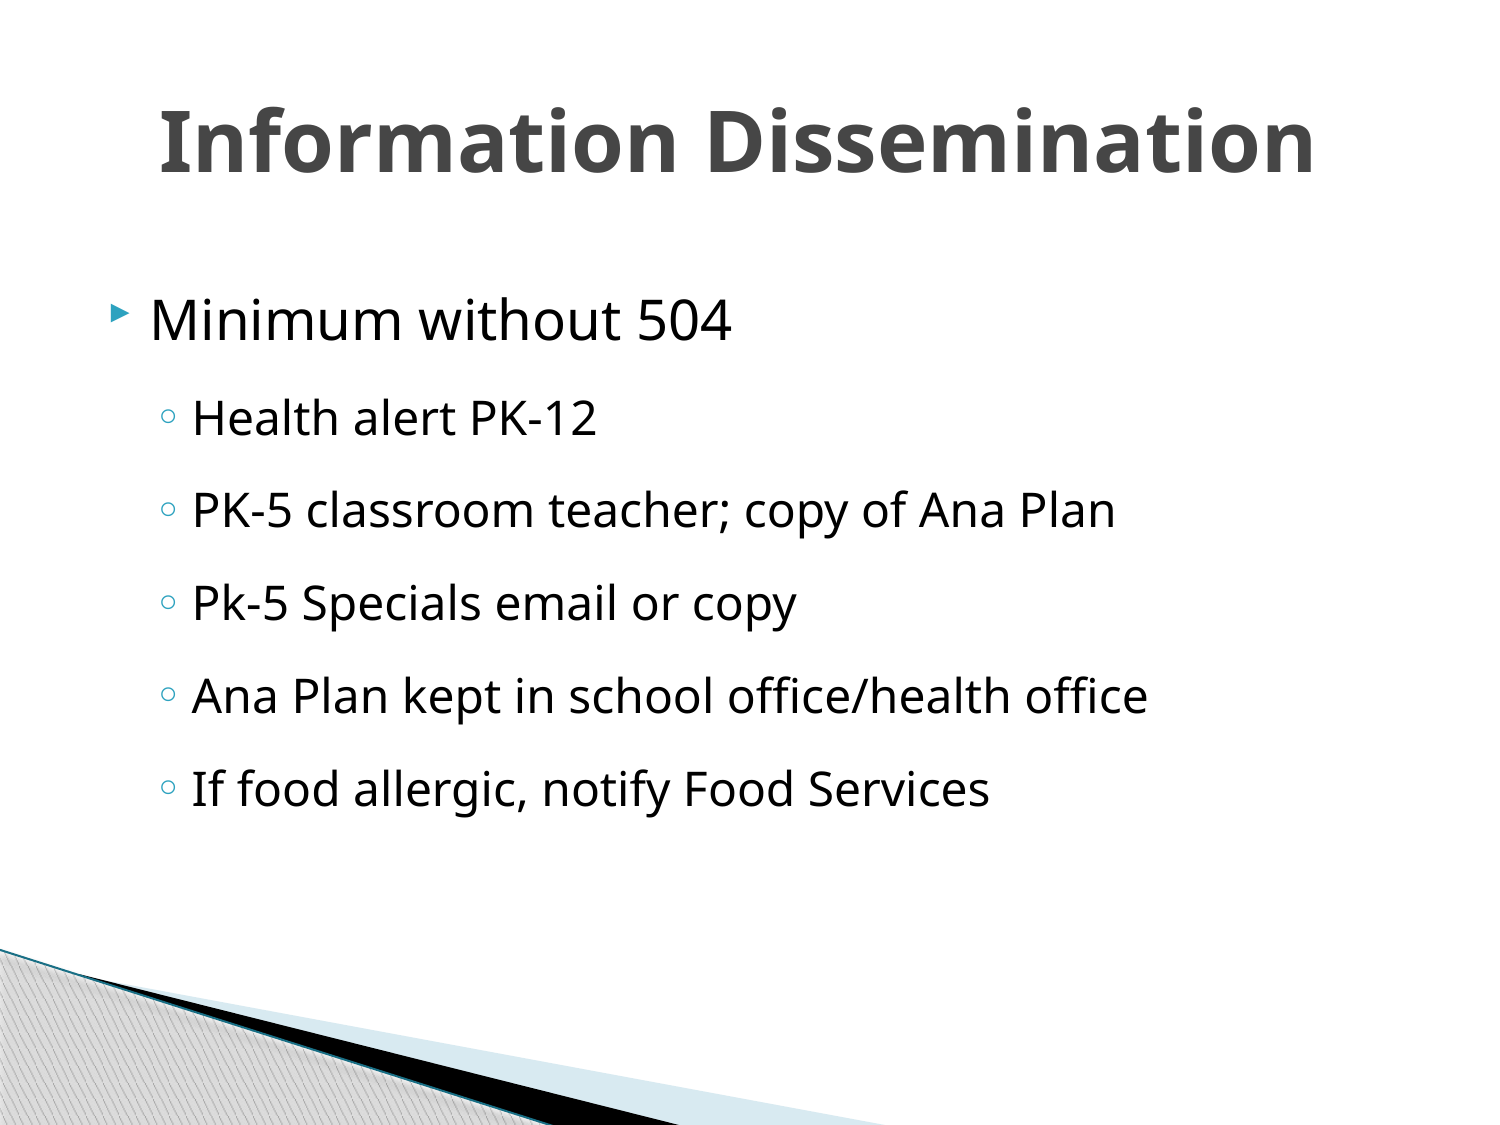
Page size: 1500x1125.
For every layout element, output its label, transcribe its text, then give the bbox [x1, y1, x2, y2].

title Information Dissemination [75, 45, 1425, 233]
list Minimum without 504 Health alert PK-12 PK-5 classroom teacher; copy of Ana Plan Pk-5 Specials email or copy Ana Plan kept in school office/health office If food allergic, notify Food Services [75, 243, 1425, 986]
